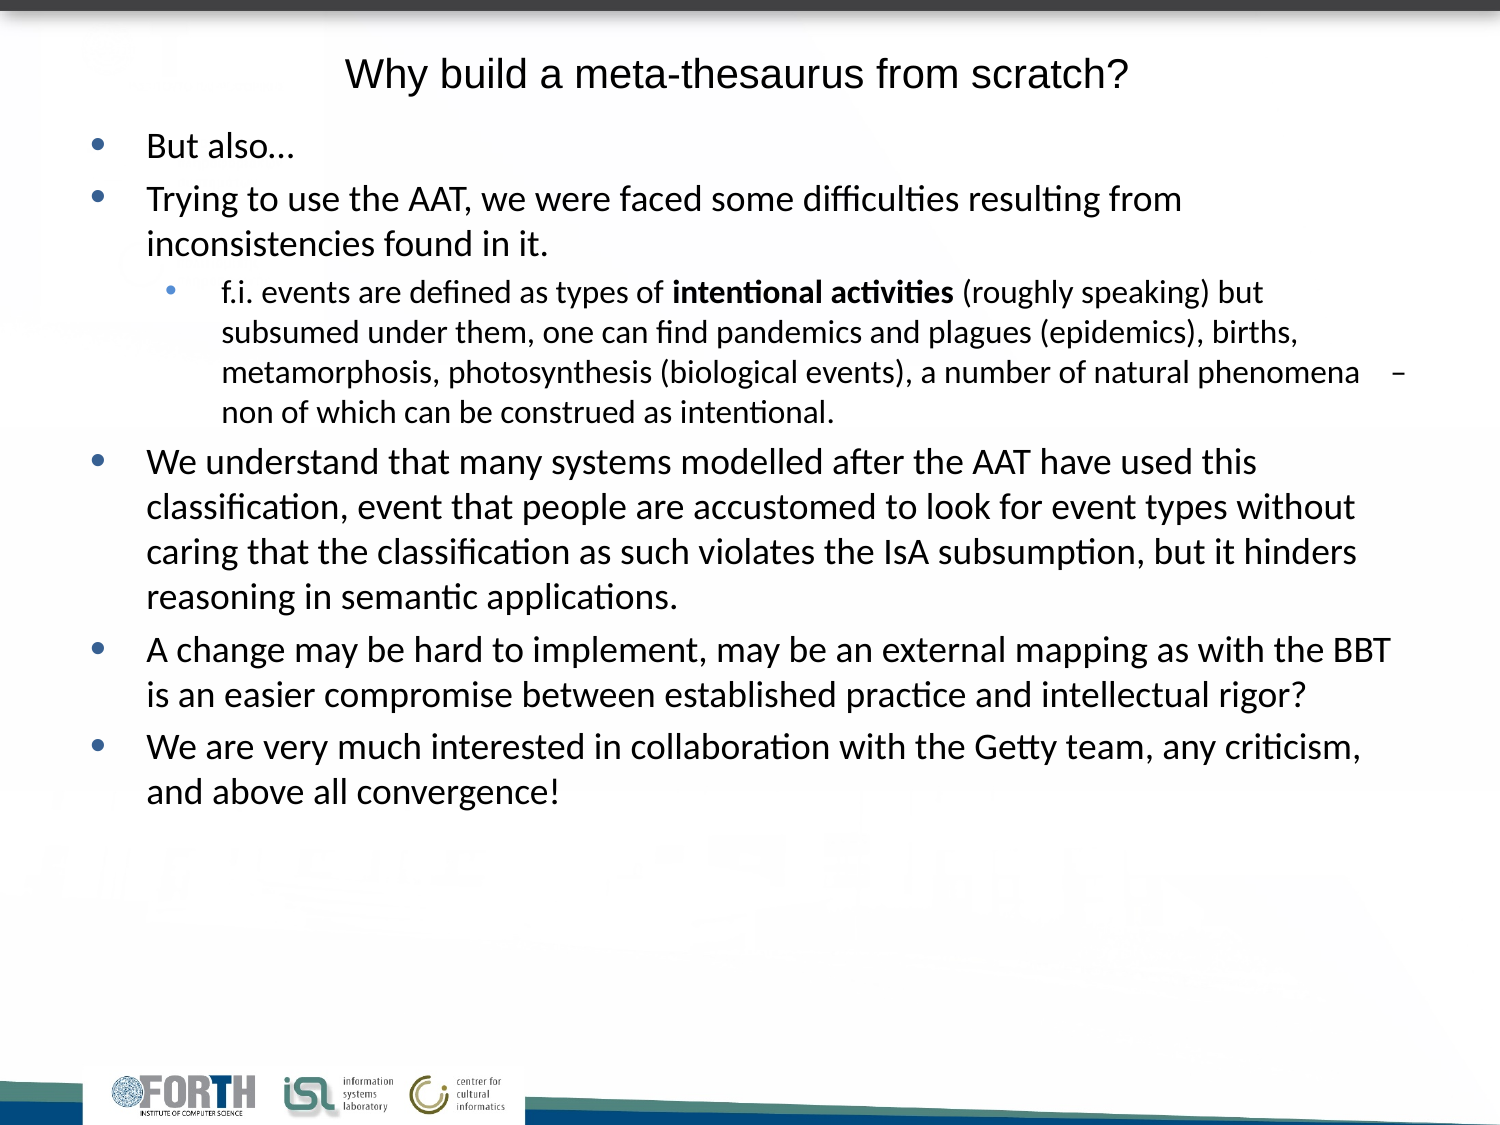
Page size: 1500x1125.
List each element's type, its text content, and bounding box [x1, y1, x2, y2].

title Why build a meta-thesaurus from scratch? [75, 30, 1400, 113]
list But also… Trying to use the AAT, we were faced some difficulties resulting from inconsistencies found in it. f.i. events are defined as types of intentional activities (roughly speaking) but subsumed under them, one can find pandemics and plagues (epidemics), births, metamorphosis, photosynthesis (biological events), a number of natural phenomena –non of which can be construed as intentional. We understand that many systems modelled after the AAT have used this classification, event that people are accustomed to look for event types without caring that the classification as such violates the IsA subsumption, but it hinders reasoning in semantic applications. A change may be hard to implement, may be an external mapping as with the BBT is an easier compromise between established practice and intellectual rigor? We are very much interested in collaboration with the Getty team, any criticism, and above all convergence! [75, 113, 1425, 1005]
picture [0, 0, 1500, 1125]
